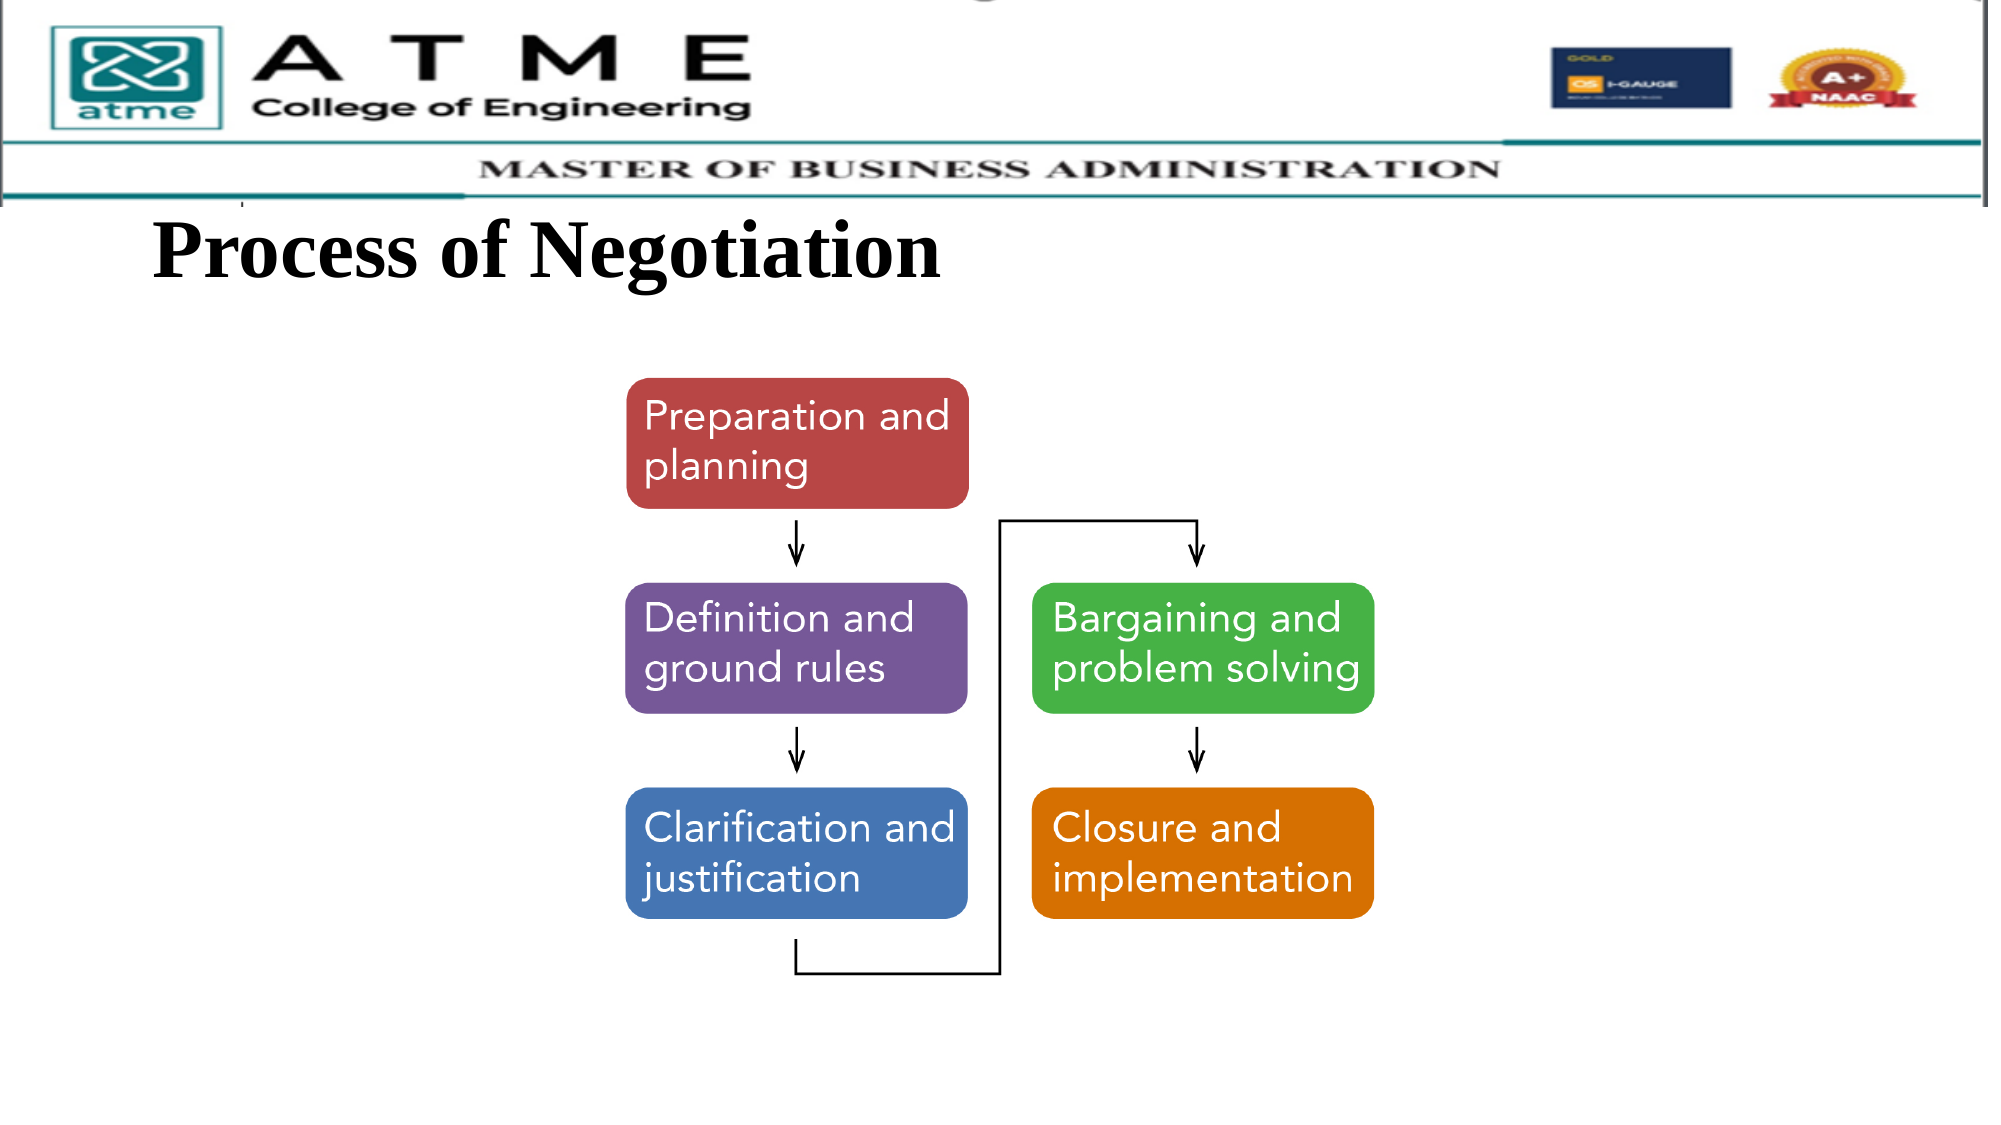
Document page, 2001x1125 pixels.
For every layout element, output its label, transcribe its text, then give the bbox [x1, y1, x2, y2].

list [585, 338, 1415, 1012]
picture [0, 0, 1988, 207]
title Process of Negotiation [137, 142, 1863, 360]
